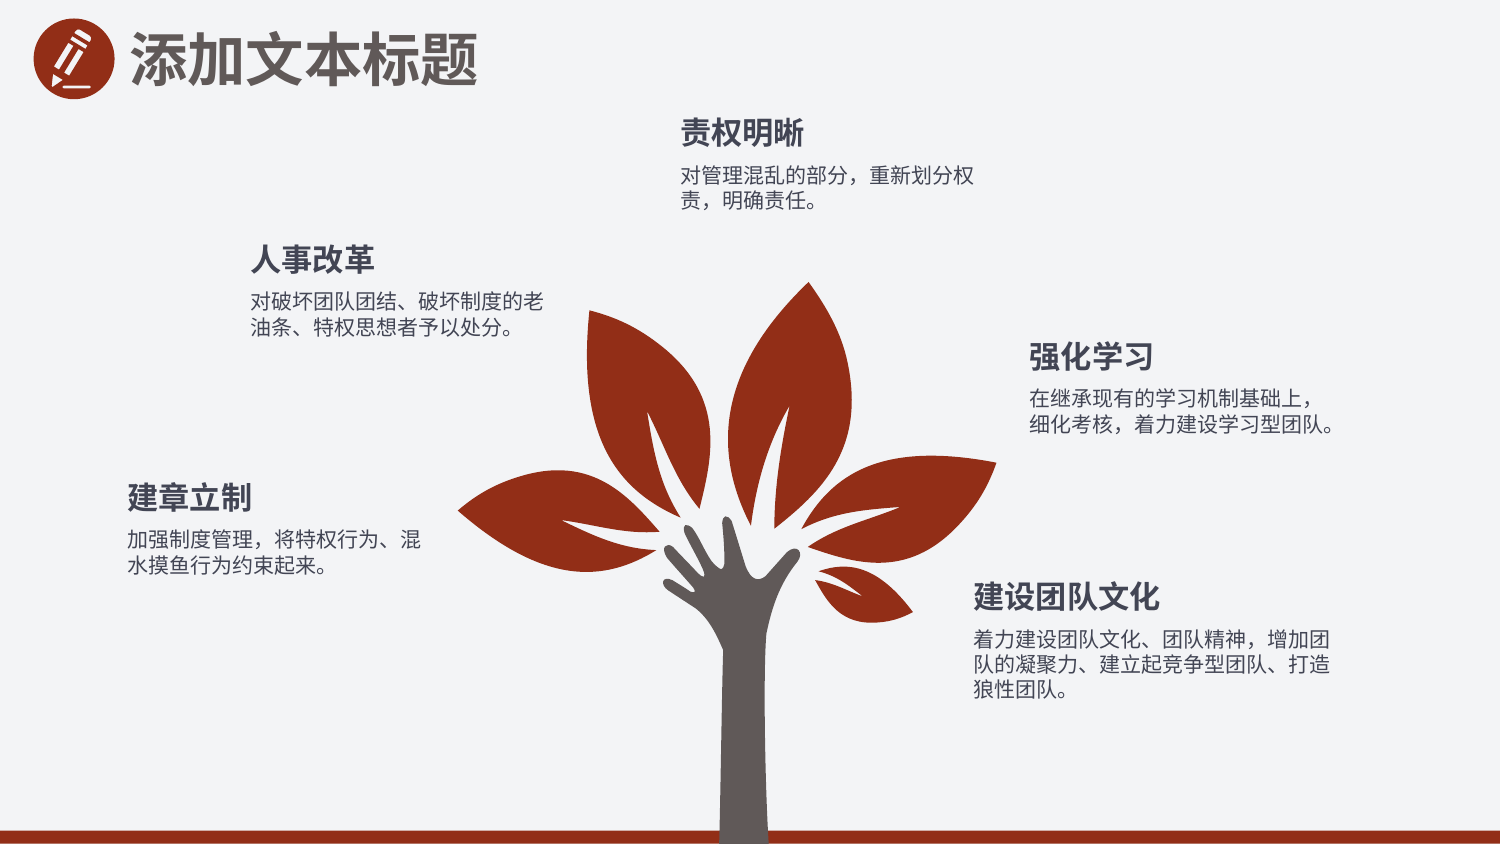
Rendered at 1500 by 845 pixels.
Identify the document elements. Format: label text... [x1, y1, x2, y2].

text_box [0, 830, 719, 844]
text_box 建设团队文化 [958, 570, 1205, 618]
text_box [768, 830, 1500, 844]
text_box [801, 455, 997, 563]
text_box 强化学习 [1014, 329, 1261, 378]
text_box 对破坏团队团结、破坏制度的老油条、特权思想者予以处分。 [235, 281, 577, 347]
text_box [586, 310, 711, 518]
text_box [815, 566, 913, 623]
text_box 在继承现有的学习机制基础上，细化考核，着力建设学习型团队。 [1014, 378, 1357, 444]
text_box 着力建设团队文化、团队精神，增加团队的凝聚力、建立起竞争型团队、打造狼性团队。 [958, 618, 1357, 710]
text_box 对管理混乱的部分，重新划分权责，明确责任。 [665, 154, 1008, 221]
text_box 建章立制 [112, 470, 359, 519]
text_box [457, 470, 660, 572]
text_box 责权明晰 [665, 106, 912, 154]
text_box 人事改革 [235, 232, 482, 281]
text_box 加强制度管理，将特权行为、混水摸鱼行为约束起来。 [112, 519, 455, 585]
text_box 添加文本标题 [114, 15, 969, 101]
text_box [728, 281, 852, 529]
text_box [663, 516, 801, 844]
text_box [33, 18, 115, 100]
